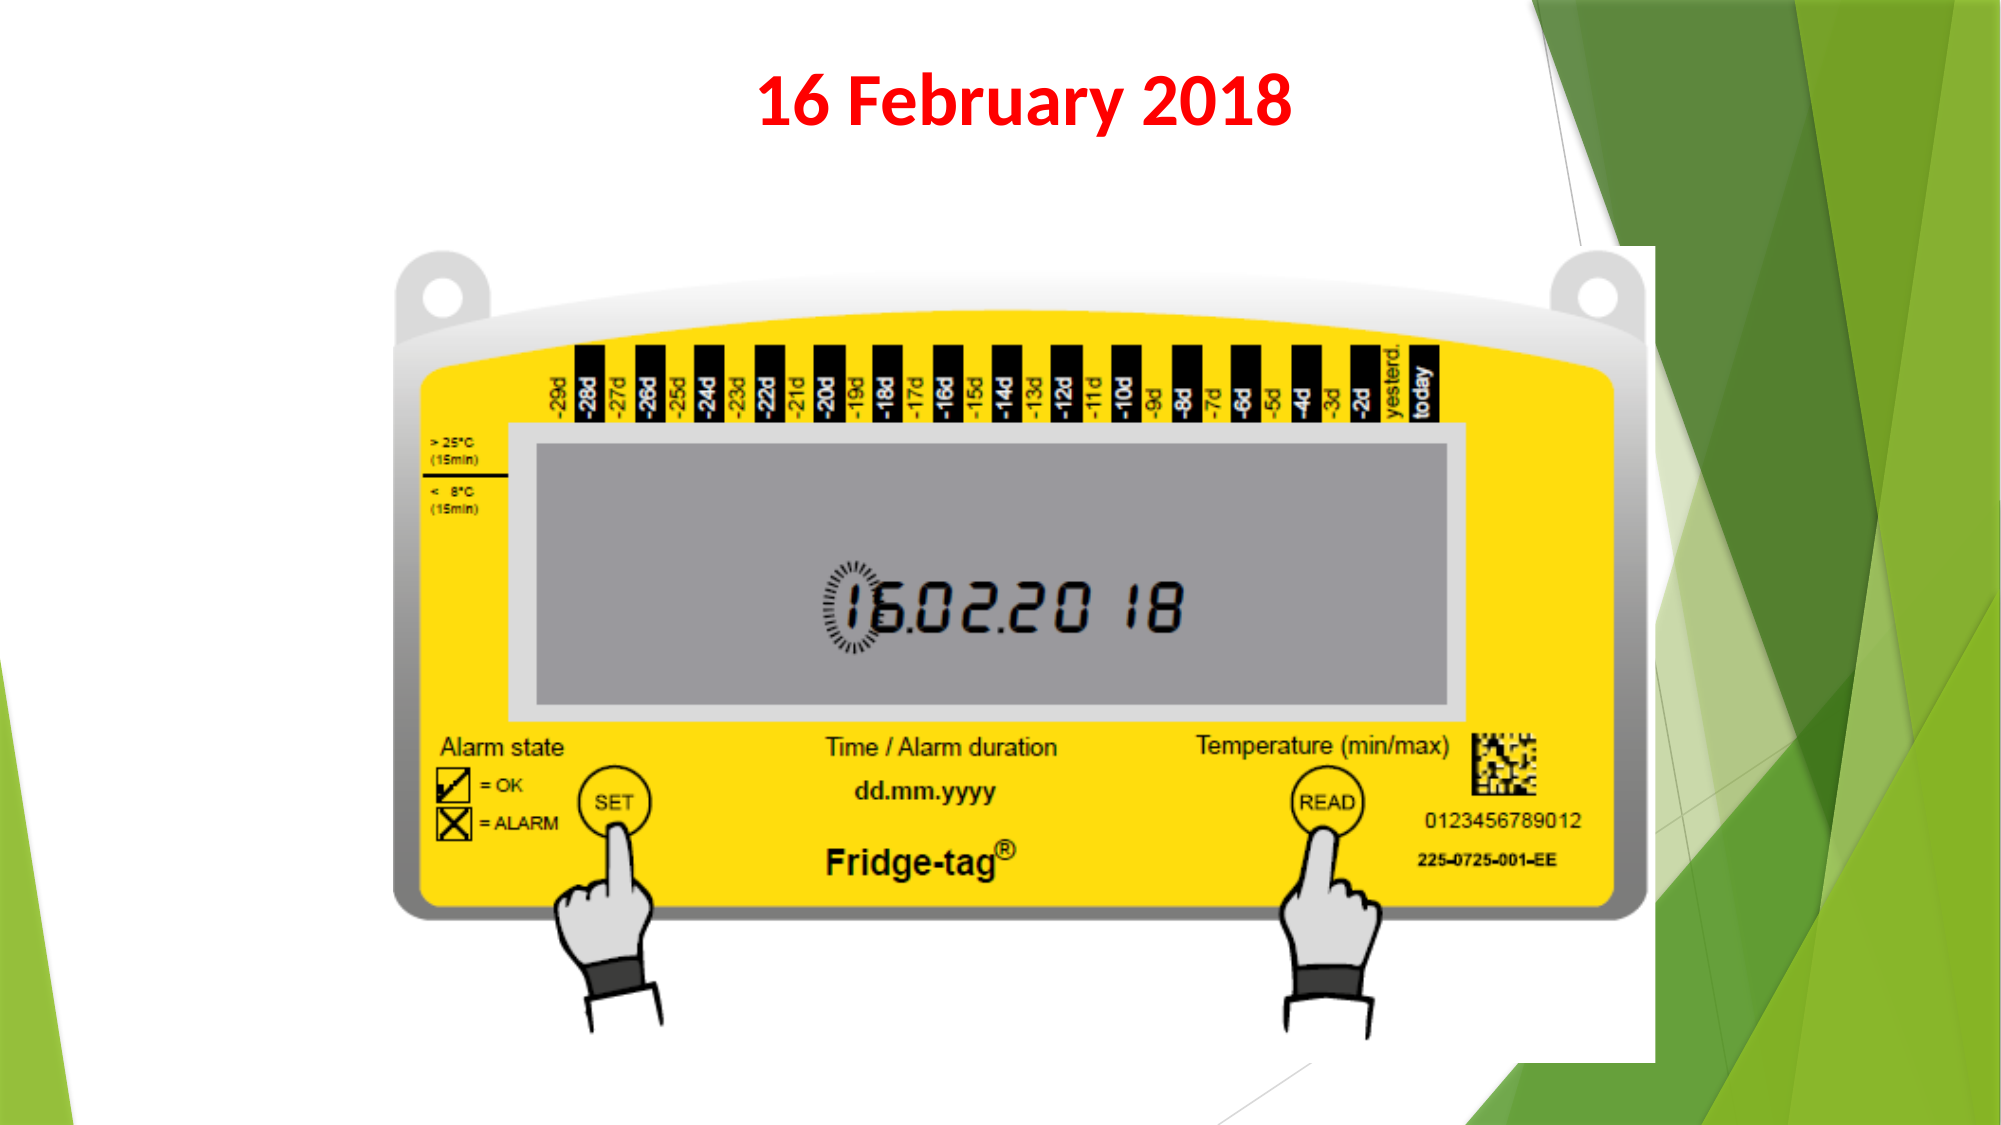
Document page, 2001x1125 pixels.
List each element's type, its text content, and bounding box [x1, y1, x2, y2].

title 16 February 2018 [293, 43, 1756, 192]
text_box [392, 245, 1656, 1064]
